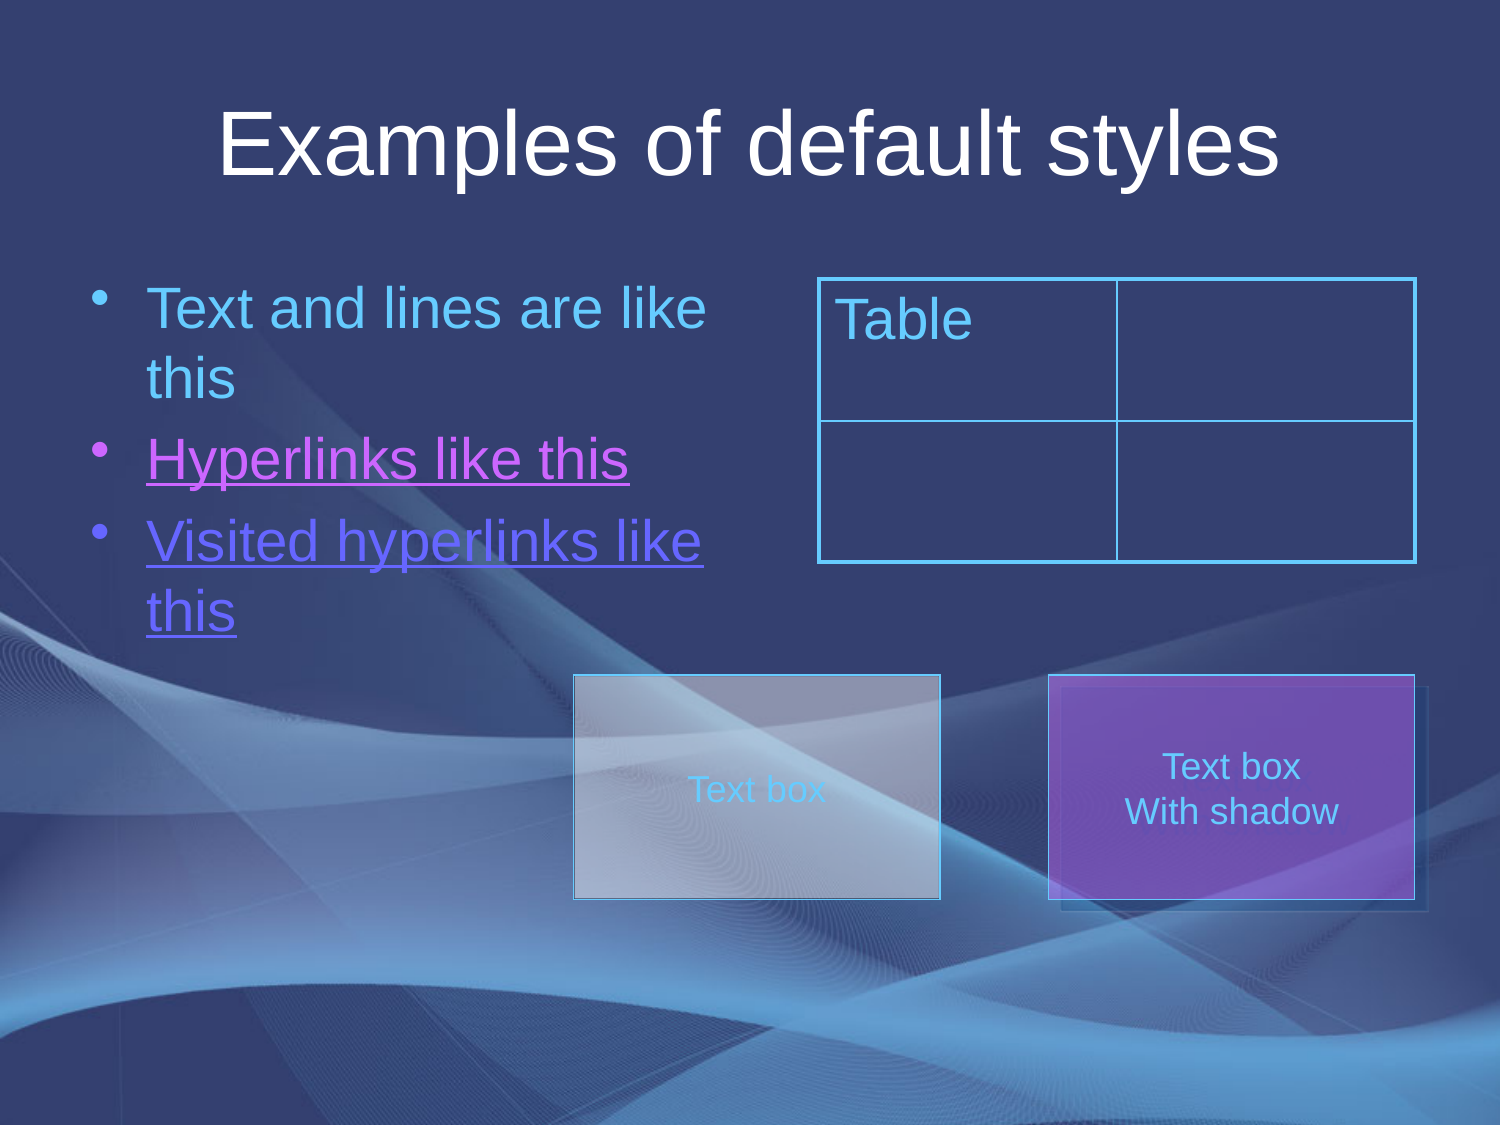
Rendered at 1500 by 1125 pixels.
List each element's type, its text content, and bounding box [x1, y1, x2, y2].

table_cell [821, 422, 1116, 560]
title Examples of default styles [75, 45, 1425, 233]
table_cell [1118, 422, 1413, 560]
list Text and lines are like this Hyperlinks like this Visited hyperlinks like this [75, 262, 738, 870]
text_box Text box With shadow [1048, 675, 1415, 900]
table_header [1118, 281, 1413, 420]
table_header Table [821, 281, 1116, 420]
picture [0, 0, 1500, 1125]
text_box Text box [573, 675, 940, 900]
